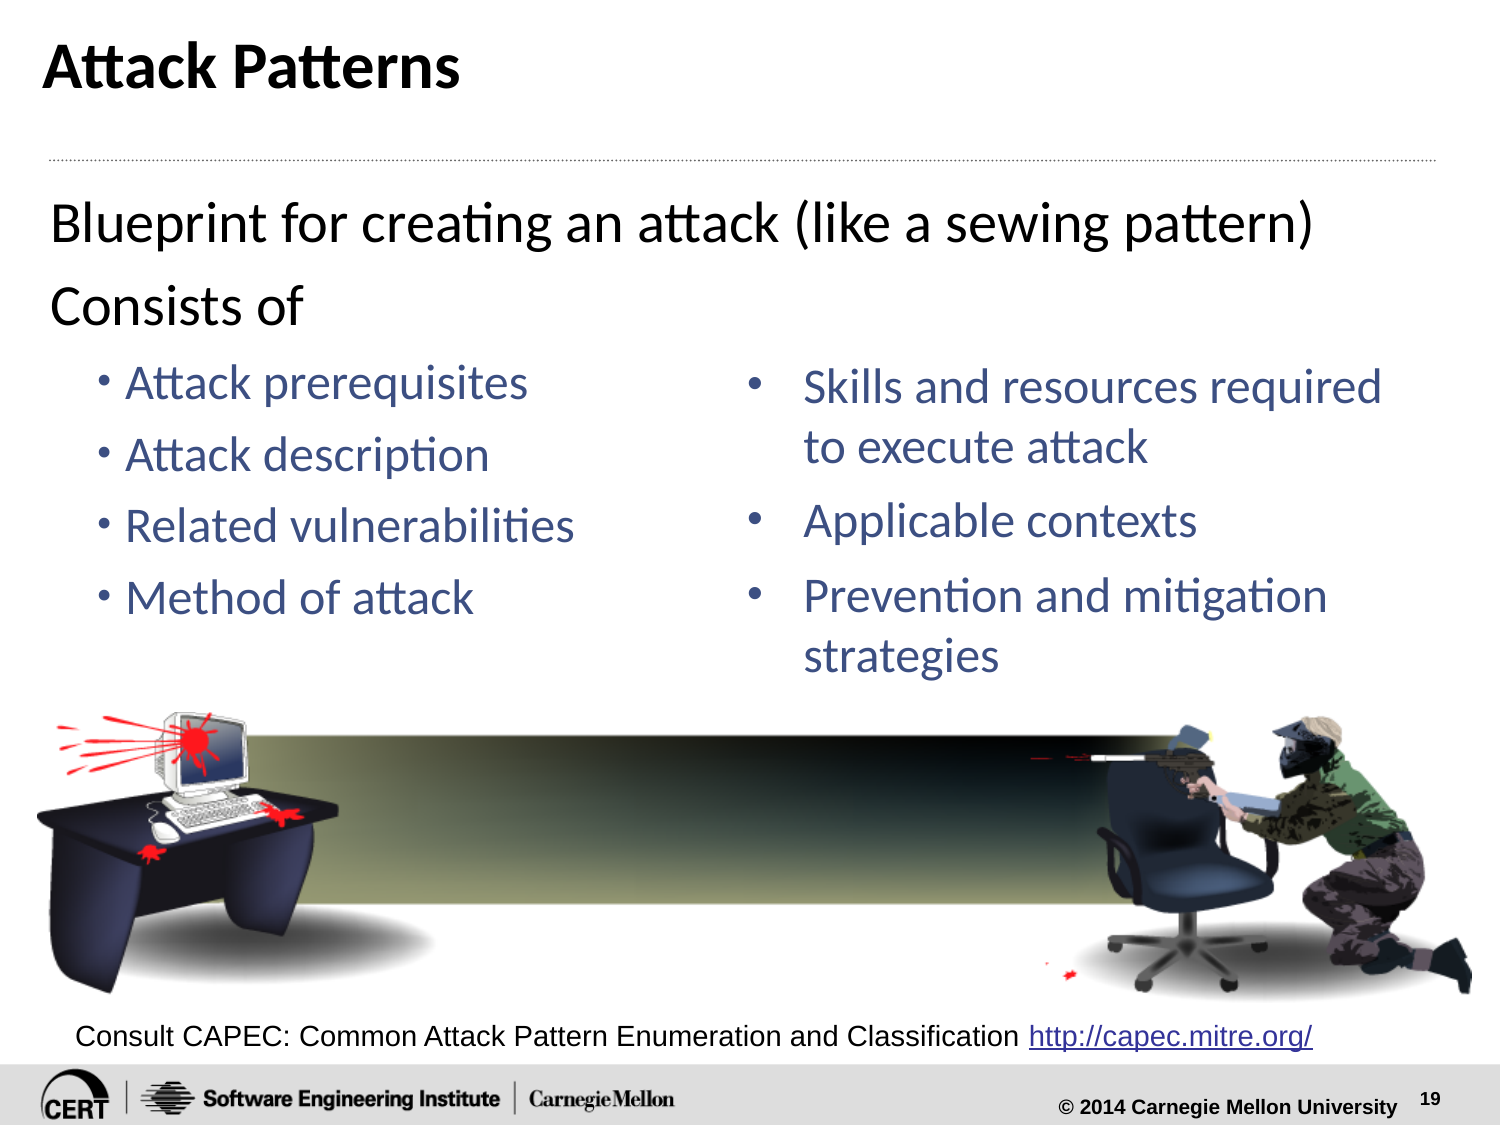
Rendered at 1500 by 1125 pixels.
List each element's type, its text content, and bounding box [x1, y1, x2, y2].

text_box Consult CAPEC: Common Attack Pattern Enumeration and Classification http://capec.mitre.org/ [59, 1012, 1450, 1060]
picture [37, 712, 1473, 1004]
title Attack Patterns [42, 37, 1434, 155]
text_box Skills and resources required to execute attack Applicable contexts Prevention and mitigation strategies [637, 345, 1438, 710]
list Blueprint for creating an attack (like a sewing pattern) Consists of Attack prerequisites Attack description Related vulnerabilities Method of attack [49, 187, 1438, 710]
picture [24, 1065, 688, 1125]
